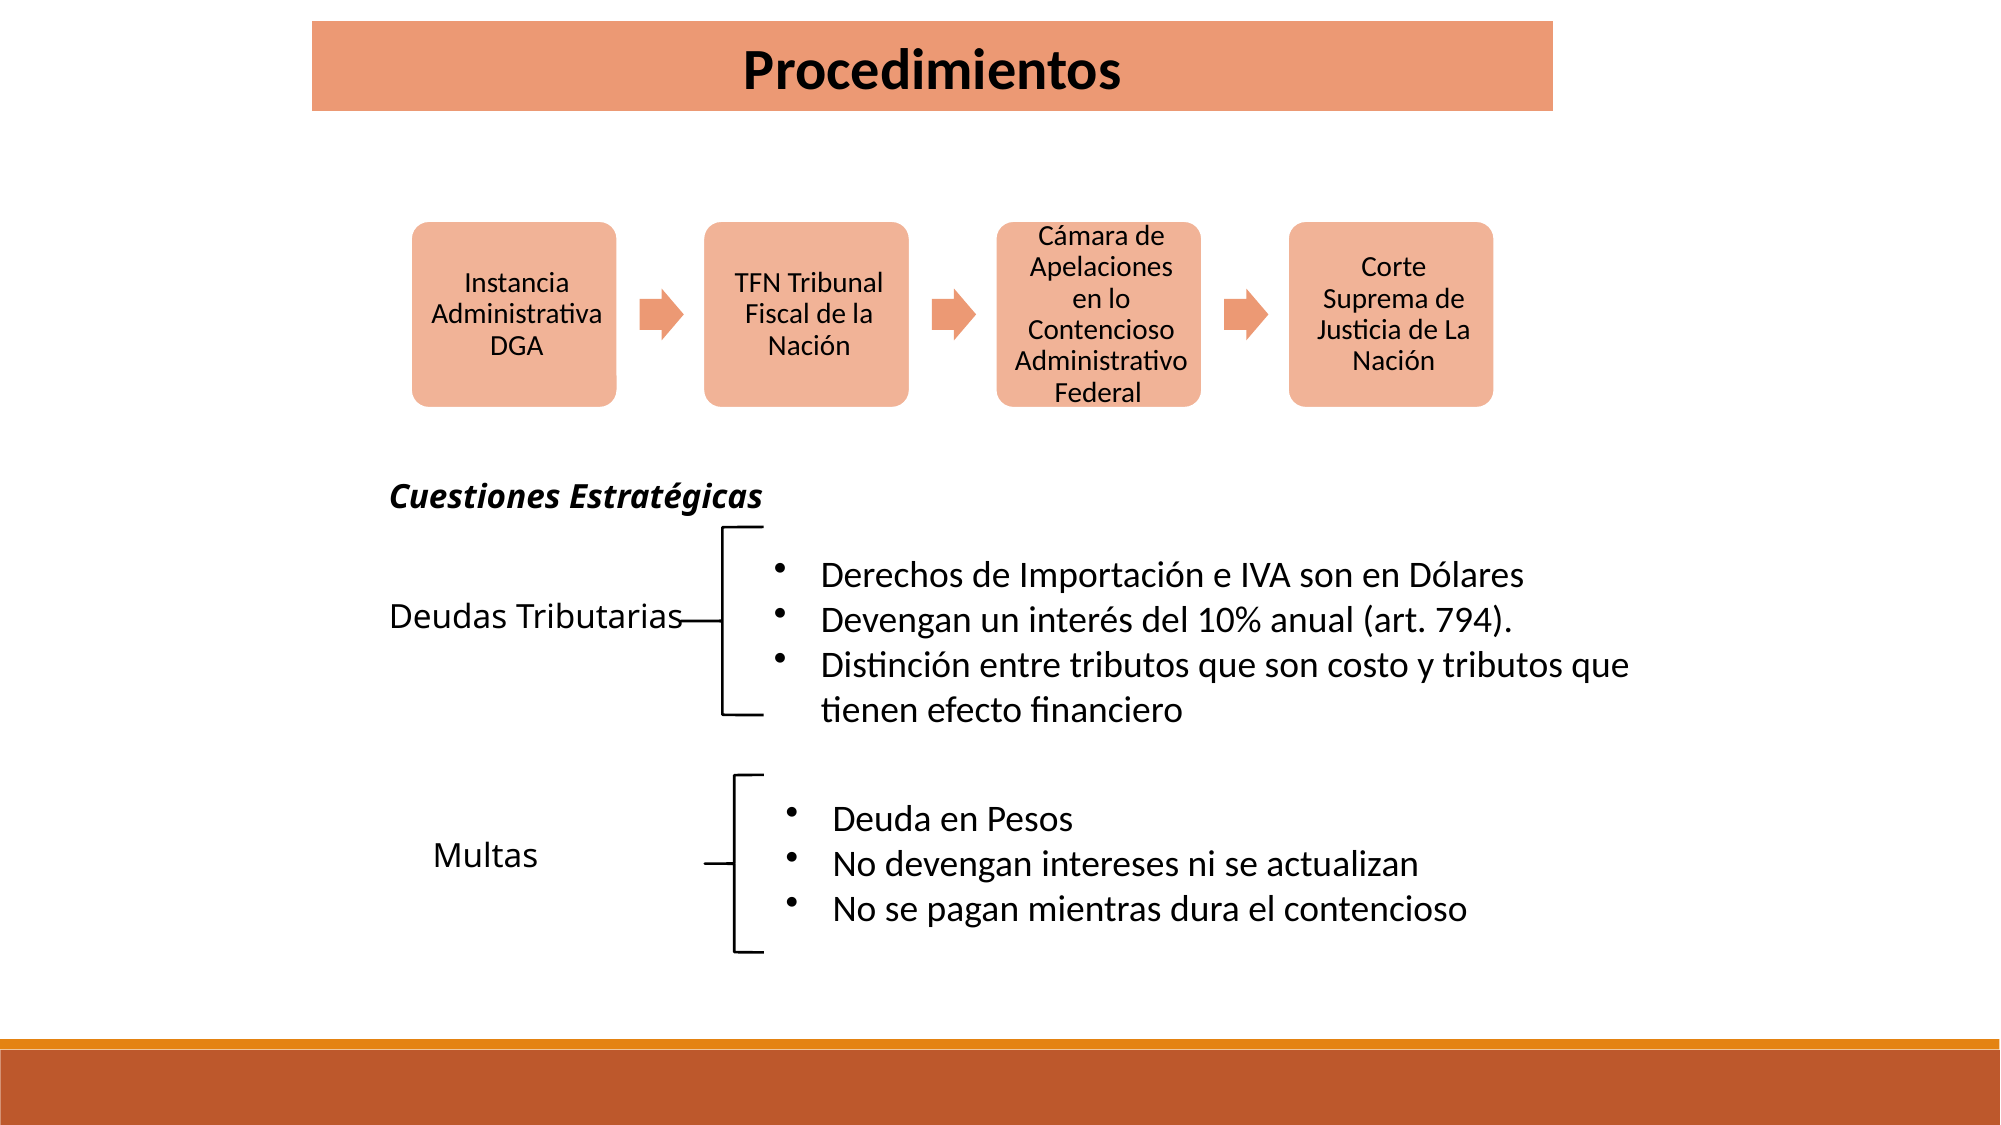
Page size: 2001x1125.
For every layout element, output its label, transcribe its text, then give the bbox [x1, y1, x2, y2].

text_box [408, 195, 1497, 433]
text_box Deuda en Pesos No devengan intereses ni se actualizan No se pagan mientras dura el contencioso [770, 786, 1662, 937]
text_box [703, 773, 764, 954]
text_box [679, 525, 764, 717]
text_box Derechos de Importación e IVA son en Dólares Devengan un interés del 10% anual (art. 794). Distinción entre tributos que son costo y tributos que tienen efecto financiero [759, 542, 1650, 738]
text_box Procedimientos [308, 17, 1557, 116]
text_box Cuestiones Estratégicas Deudas Tributarias Multas [373, 467, 1567, 927]
